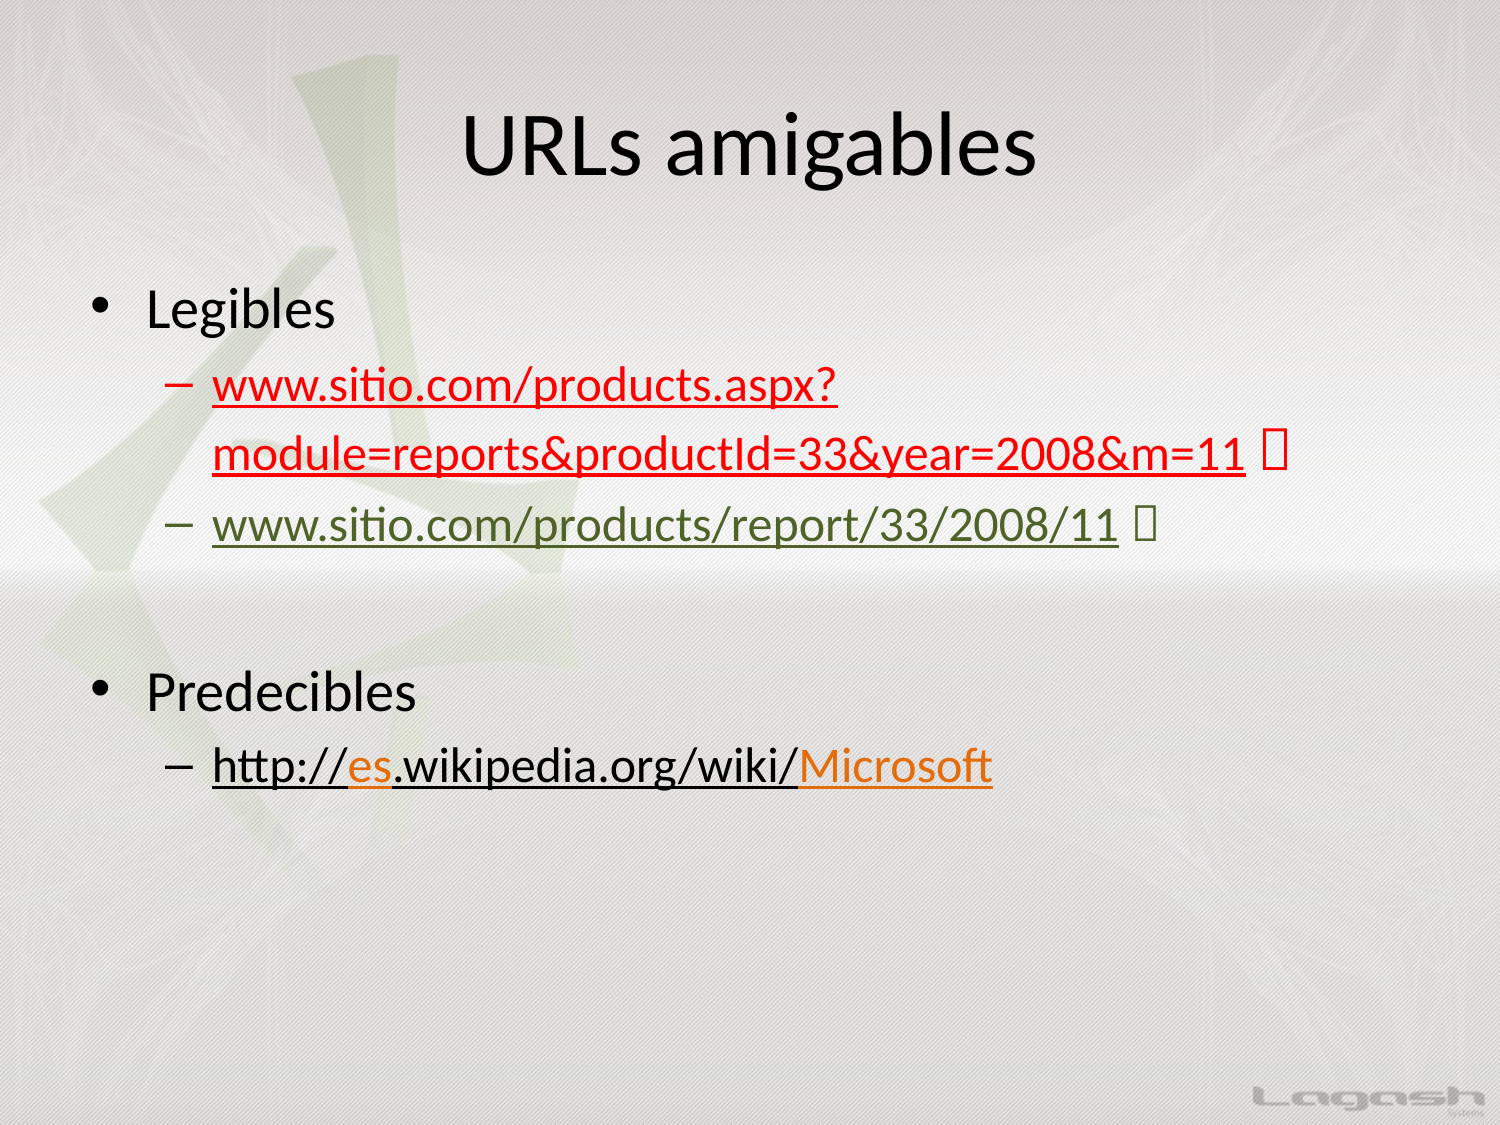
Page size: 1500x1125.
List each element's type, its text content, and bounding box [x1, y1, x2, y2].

picture [0, 0, 1500, 1125]
list Legibles www.sitio.com/products.aspx?module=reports&productId=33&year=2008&m=11  www.sitio.com/products/report/33/2008/11  Predecibles http://es.wikipedia.org/wiki/Microsoft [75, 262, 1425, 1067]
title URLs amigables [75, 45, 1425, 233]
